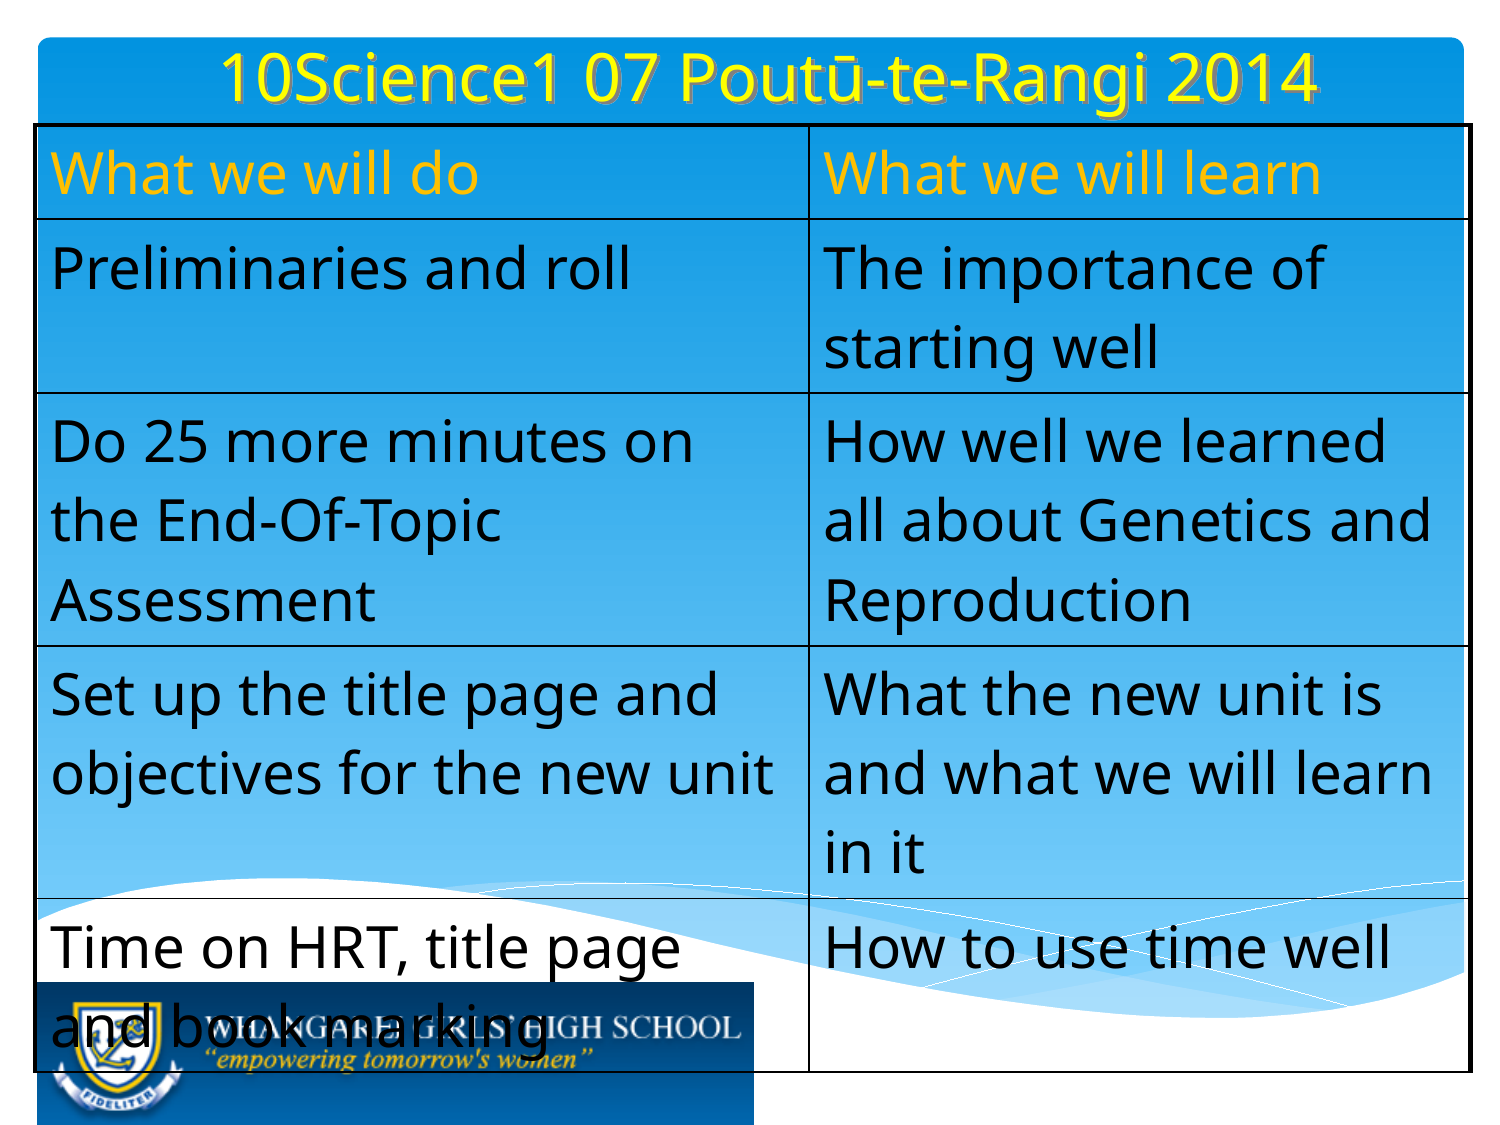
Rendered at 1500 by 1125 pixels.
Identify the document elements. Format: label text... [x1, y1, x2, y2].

table_cell The importance of starting well [810, 220, 1468, 392]
table_cell What the new unit is and what we will learn in it [810, 647, 1468, 898]
text_box 10Science1 07 Poutū-te-Rangi 2014 [162, 24, 1375, 123]
table_cell Do 25 more minutes on the End-Of-Topic Assessment [37, 394, 808, 645]
table_cell Preliminaries and roll [37, 220, 808, 392]
table_cell Time on HRT, title page and book marking [37, 899, 808, 1071]
table_header What we will do [37, 127, 808, 218]
table_cell How to use time well [810, 899, 1468, 1071]
picture [37, 982, 754, 1125]
table_cell Set up the title page and objectives for the new unit [37, 647, 808, 898]
table_cell How well we learned all about Genetics and Reproduction [810, 394, 1468, 645]
table_header What we will learn [810, 127, 1468, 218]
